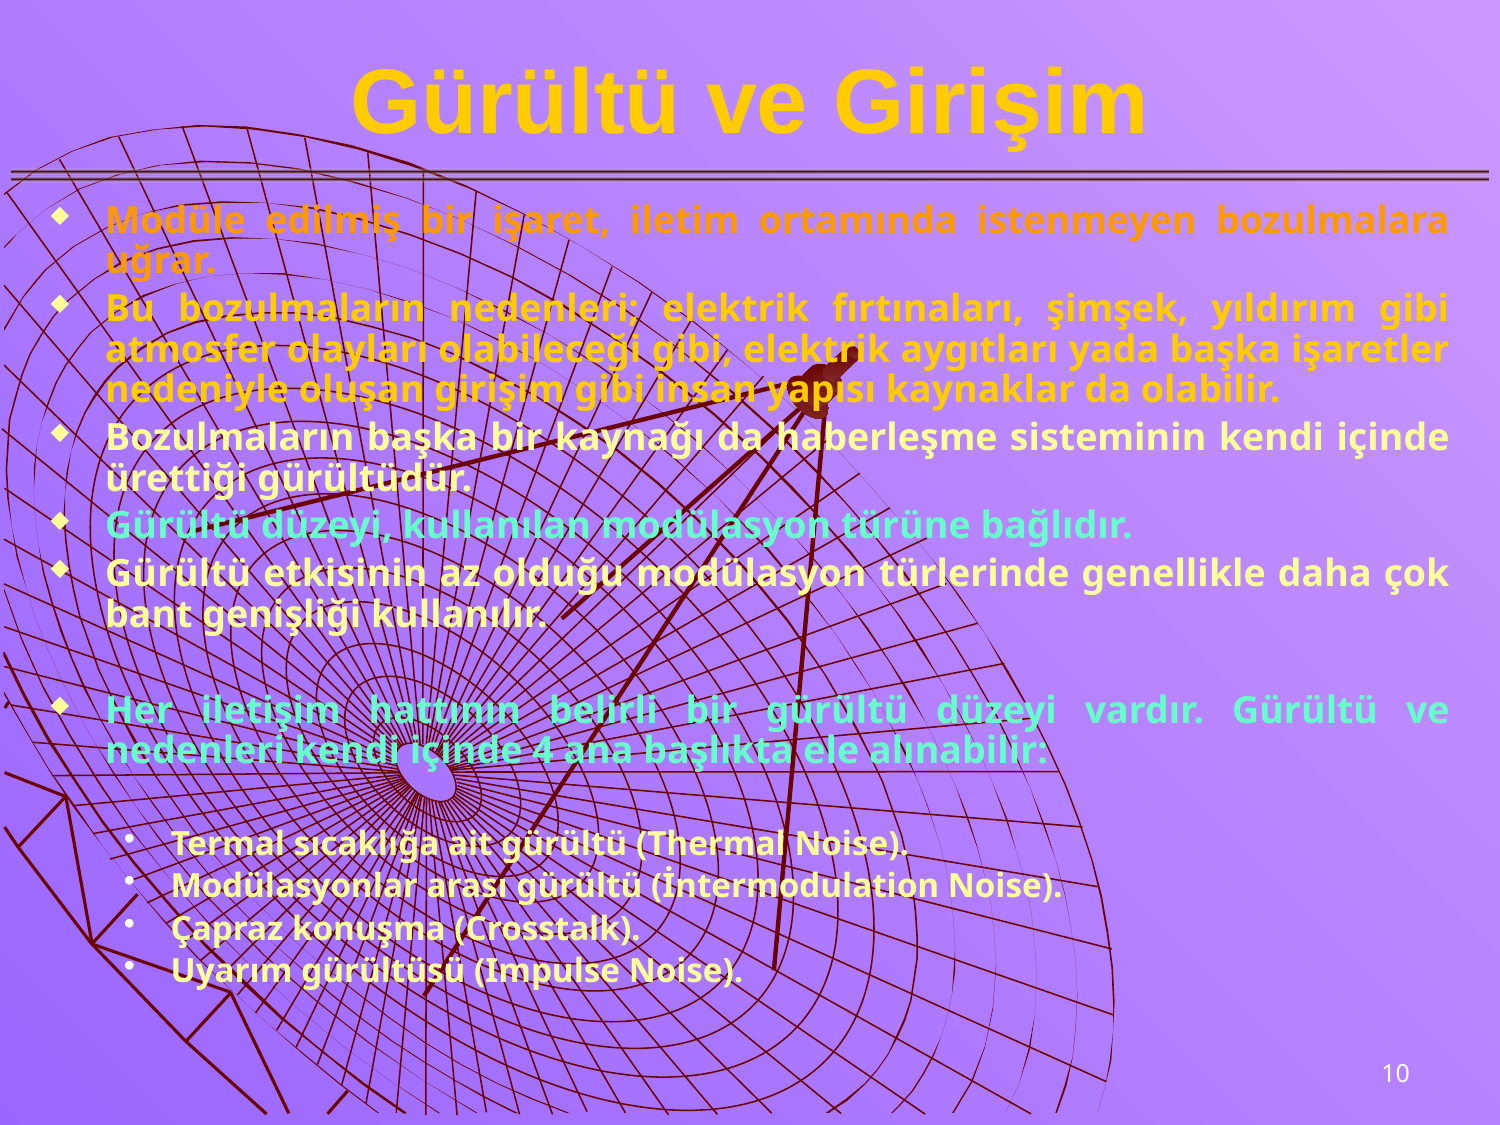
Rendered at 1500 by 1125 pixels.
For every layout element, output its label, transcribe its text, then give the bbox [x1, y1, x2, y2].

title Gürültü ve Girişim [0, 15, 1500, 179]
list Modüle edilmiş bir işaret, iletim ortamında istenmeyen bozulmalara uğrar. Bu bozulmaların nedenleri; elektrik fırtınaları, şimşek, yıldırım gibi atmosfer olayları olabileceği gibi, elektrik aygıtları yada başka işaretler nedeniyle oluşan girişim gibi insan yapısı kaynaklar da olabilir. Bozulmaların başka bir kaynağı da haberleşme sisteminin kendi içinde ürettiği gürültüdür. Gürültü düzeyi, kullanılan modülasyon türüne bağlıdır. Gürültü etkisinin az olduğu modülasyon türlerinde genellikle daha çok bant genişliği kullanılır. Her iletişim hattının belirli bir gürültü düzeyi vardır. Gürültü ve nedenleri kendi içinde 4 ana başlıkta ele alınabilir: Termal sıcaklığa ait gürültü (Thermal Noise). Modülasyonlar arası gürültü (İntermodulation Noise). Çapraz konuşma (Crosstalk). Uyarım gürültüsü (Impulse Noise). [33, 193, 1467, 1095]
slide_number 10 [1074, 1095, 1426, 1100]
